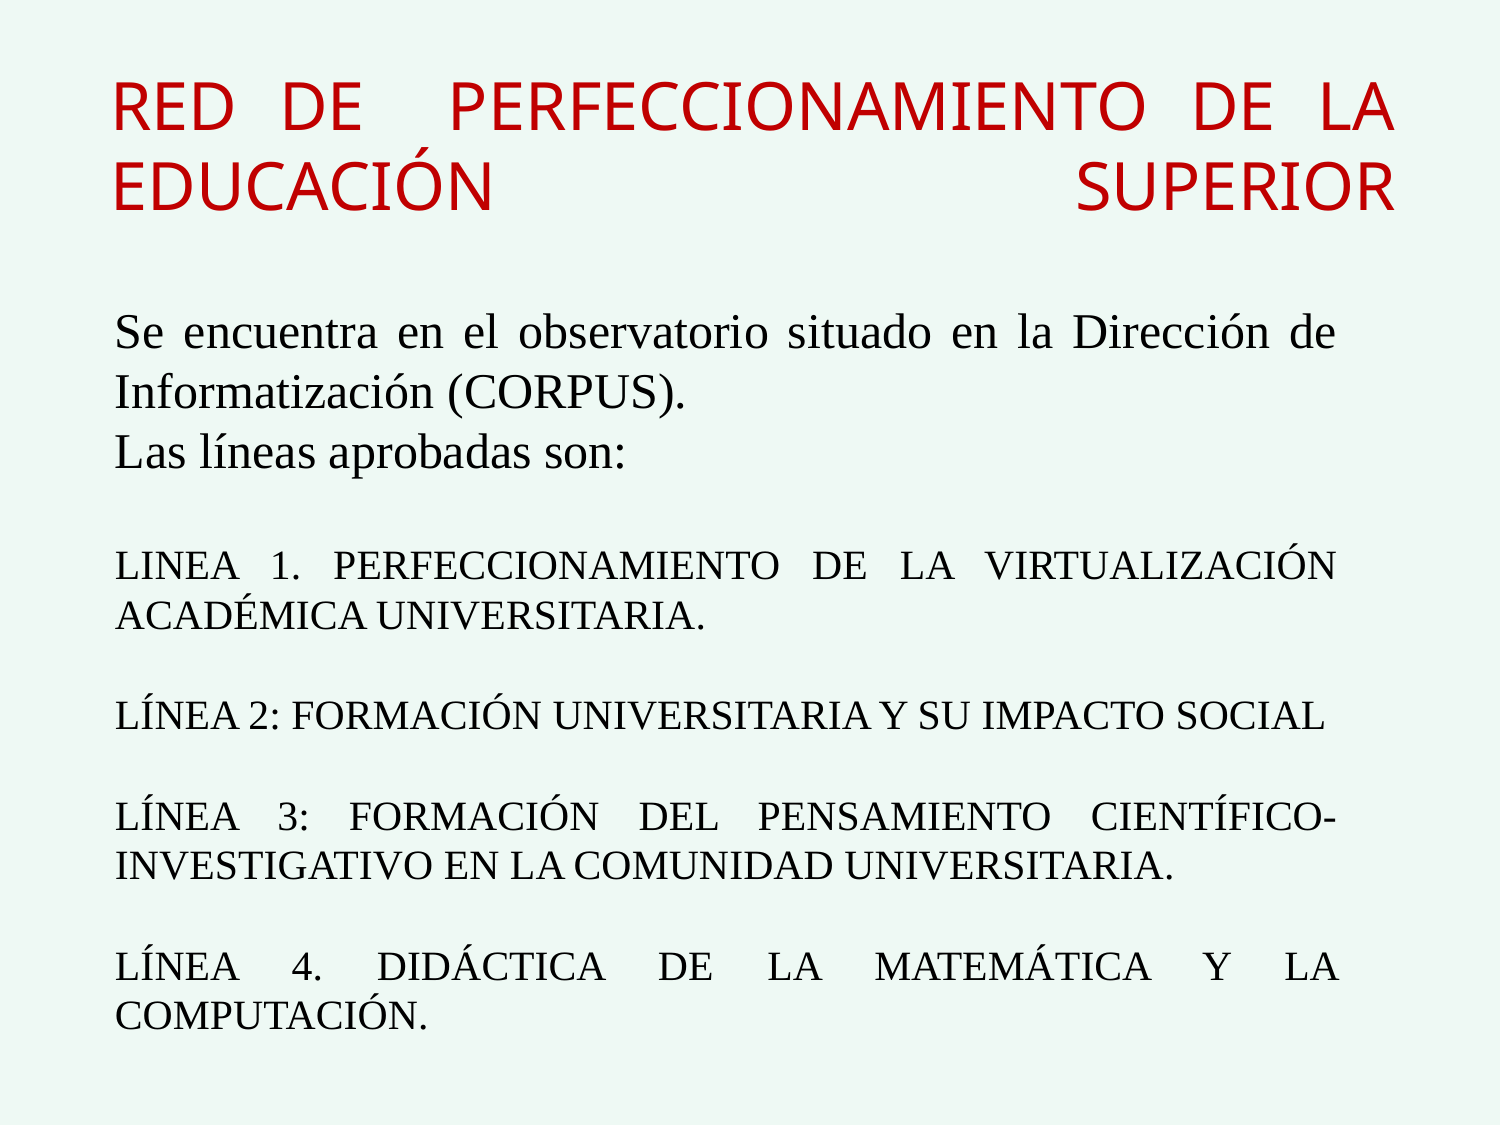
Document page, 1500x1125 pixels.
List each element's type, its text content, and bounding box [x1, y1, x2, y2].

title RED DE PERFECCIONAMIENTO DE LA EDUCACIÓN SUPERIOR [95, 90, 1412, 278]
text_box Se encuentra en el observatorio situado en la Dirección de Informatización (CORPUS). Las líneas aprobadas son: LINEA 1. PERFECCIONAMIENTO DE LA VIRTUALIZACIÓN ACADÉMICA UNIVERSITARIA. LÍNEA 2: FORMACIÓN UNIVERSITARIA Y SU IMPACTO SOCIAL LÍNEA 3: FORMACIÓN DEL PENSAMIENTO CIENTÍFICO-INVESTIGATIVO EN LA COMUNIDAD UNIVERSITARIA. LÍNEA 4. DIDÁCTICA DE LA MATEMÁTICA Y LA COMPUTACIÓN. [100, 290, 1353, 1046]
